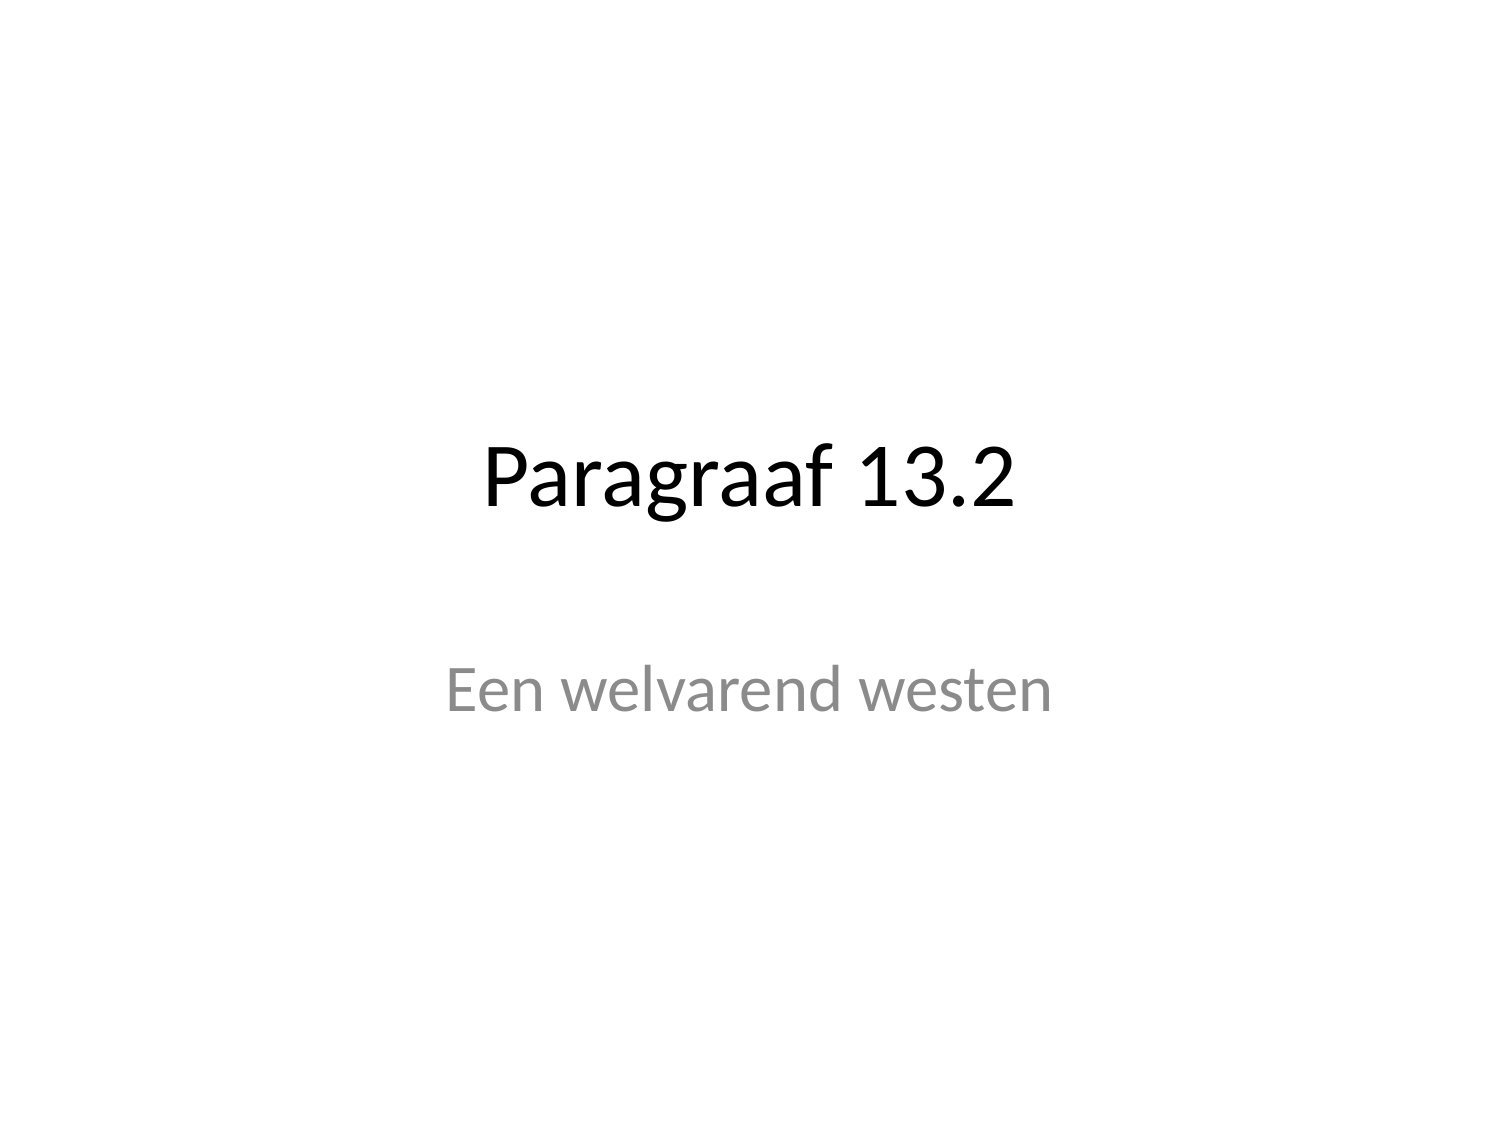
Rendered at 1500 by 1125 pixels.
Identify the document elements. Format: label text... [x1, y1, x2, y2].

subtitle Een welvarend westen [225, 637, 1275, 925]
title Paragraaf 13.2 [112, 349, 1388, 591]
